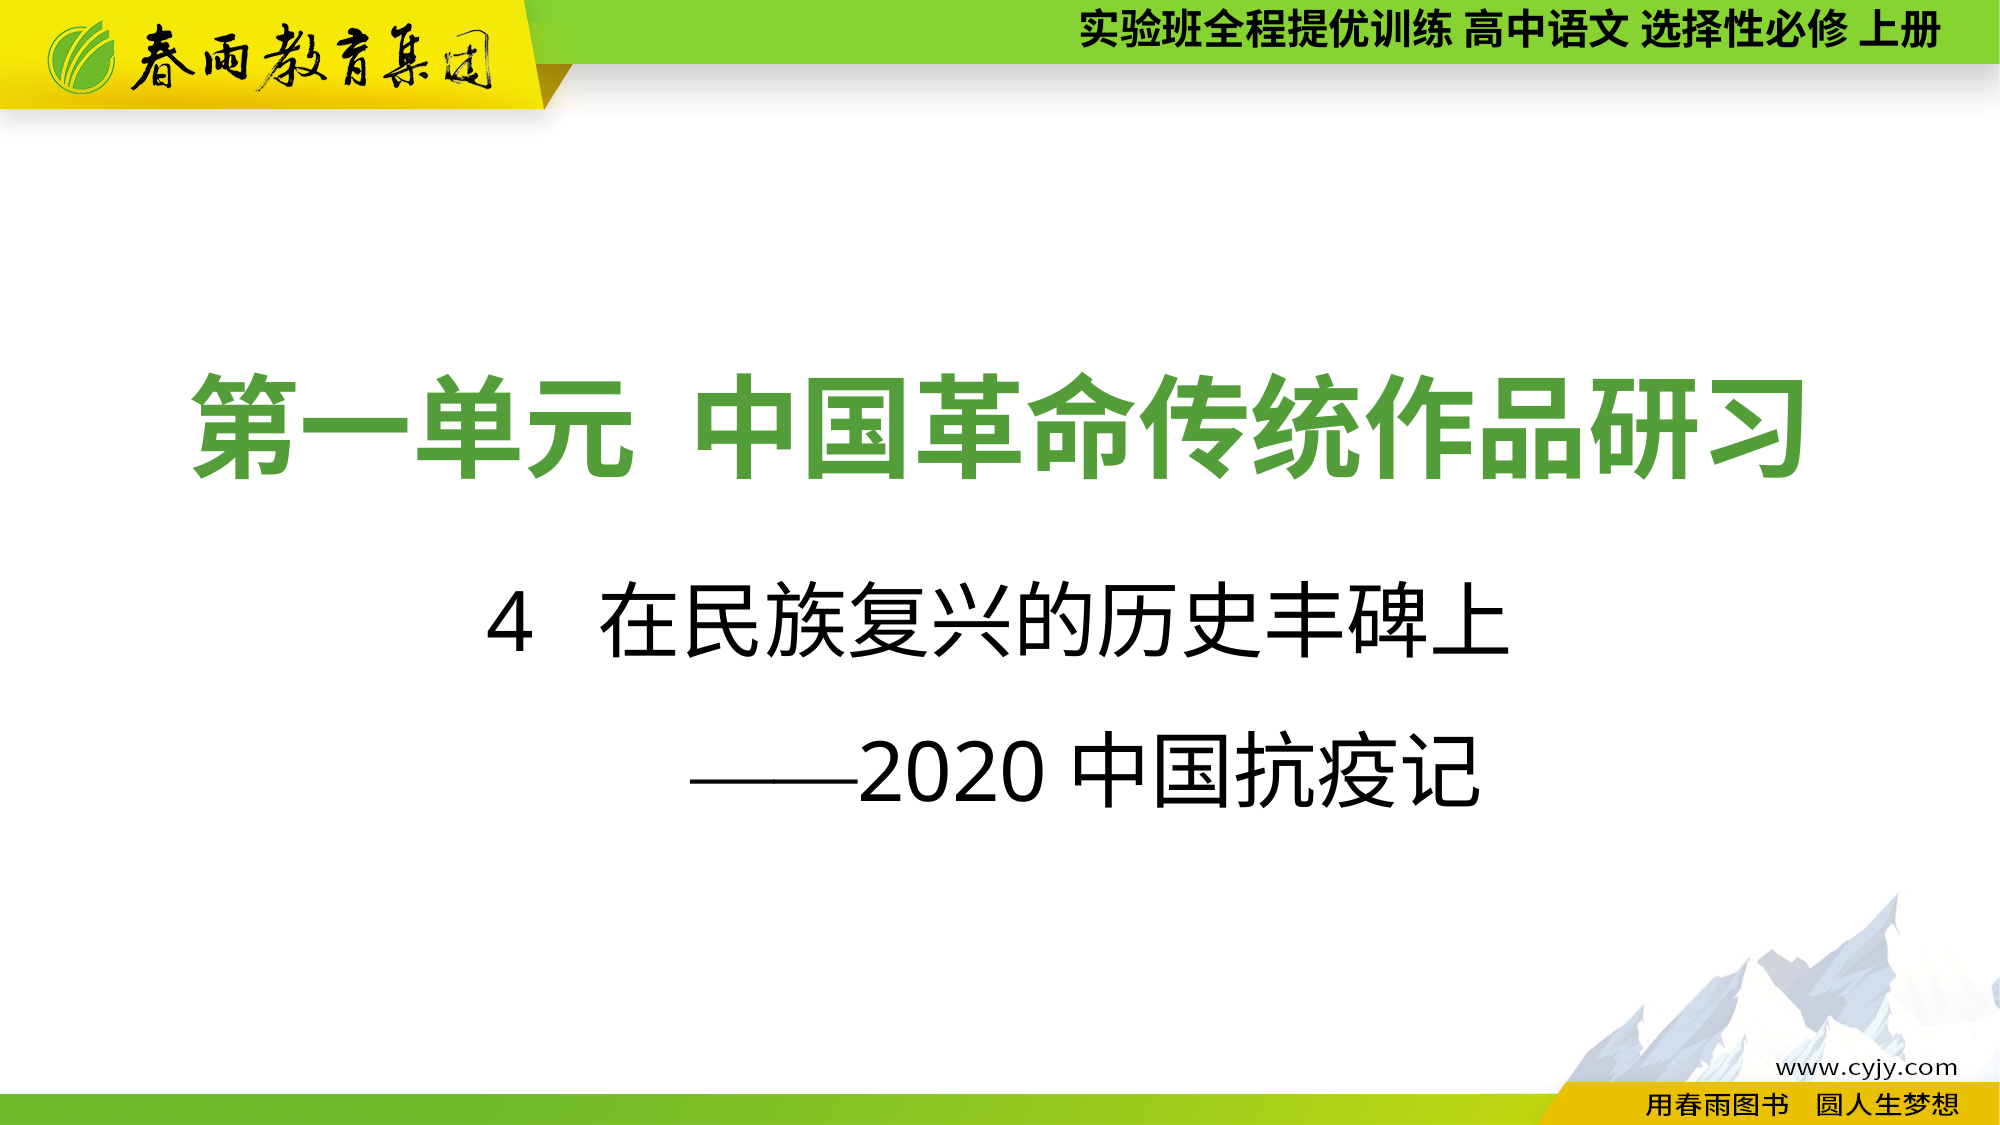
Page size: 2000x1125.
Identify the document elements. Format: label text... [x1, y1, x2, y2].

text_box 第一单元 中国革命传统作品研习 [54, 282, 1946, 500]
text_box 4 在民族复兴的历史丰碑上 ——2020中国抗疫记 [54, 511, 1946, 826]
picture [0, 0, 2000, 1125]
